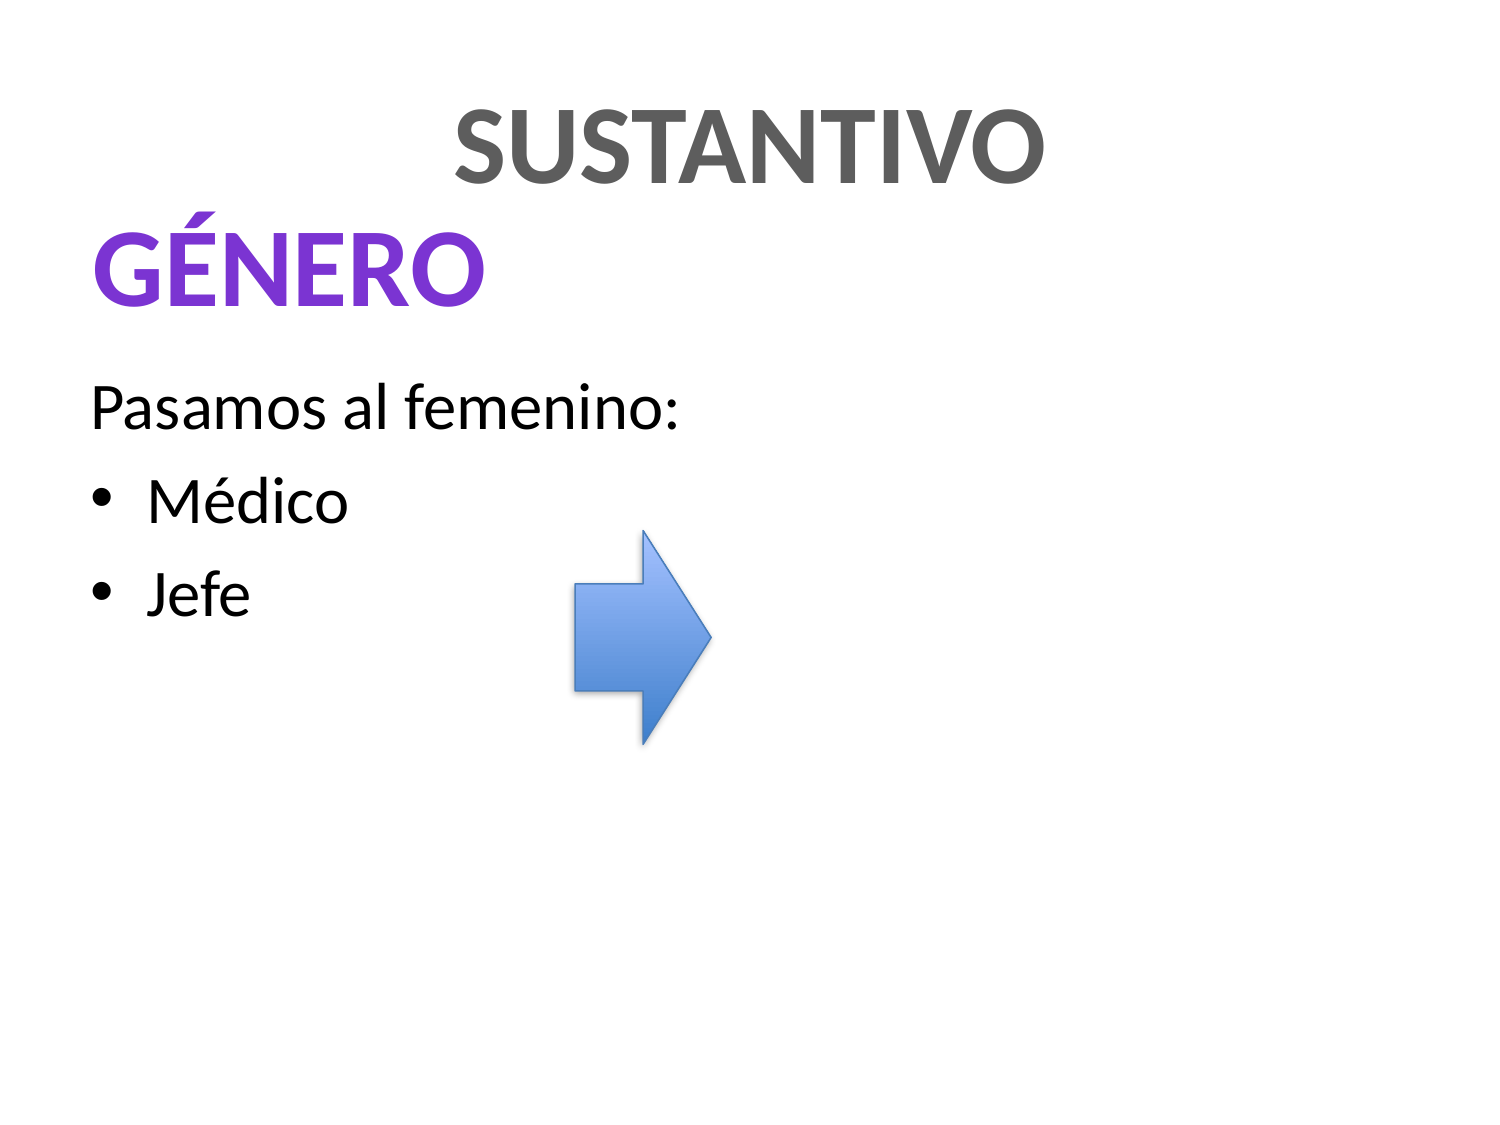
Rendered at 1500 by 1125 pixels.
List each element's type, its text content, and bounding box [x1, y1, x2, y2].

text_box [574, 529, 712, 746]
text_box GÉNERO [77, 186, 502, 337]
title SUSTANTIVO [75, 45, 1425, 233]
list Pasamos al femenino: Médico Jefe [75, 262, 1425, 1005]
